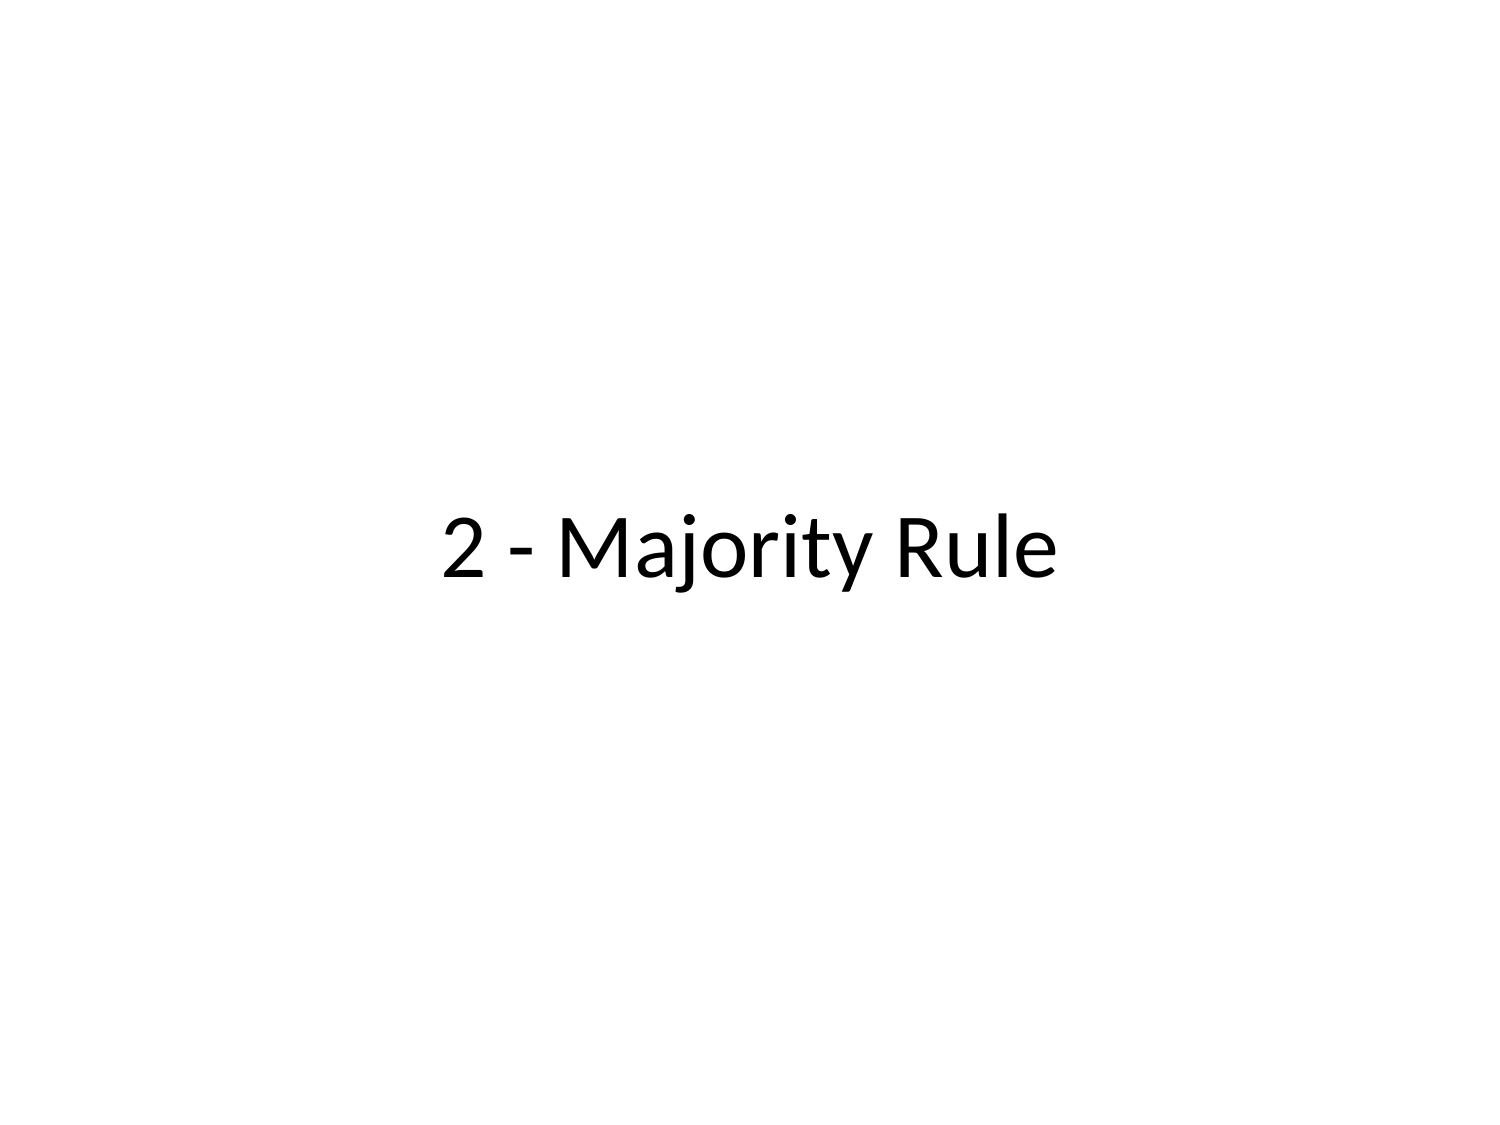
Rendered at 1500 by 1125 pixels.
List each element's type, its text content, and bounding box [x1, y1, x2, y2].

title 2 - Majority Rule [74, 44, 1426, 1038]
